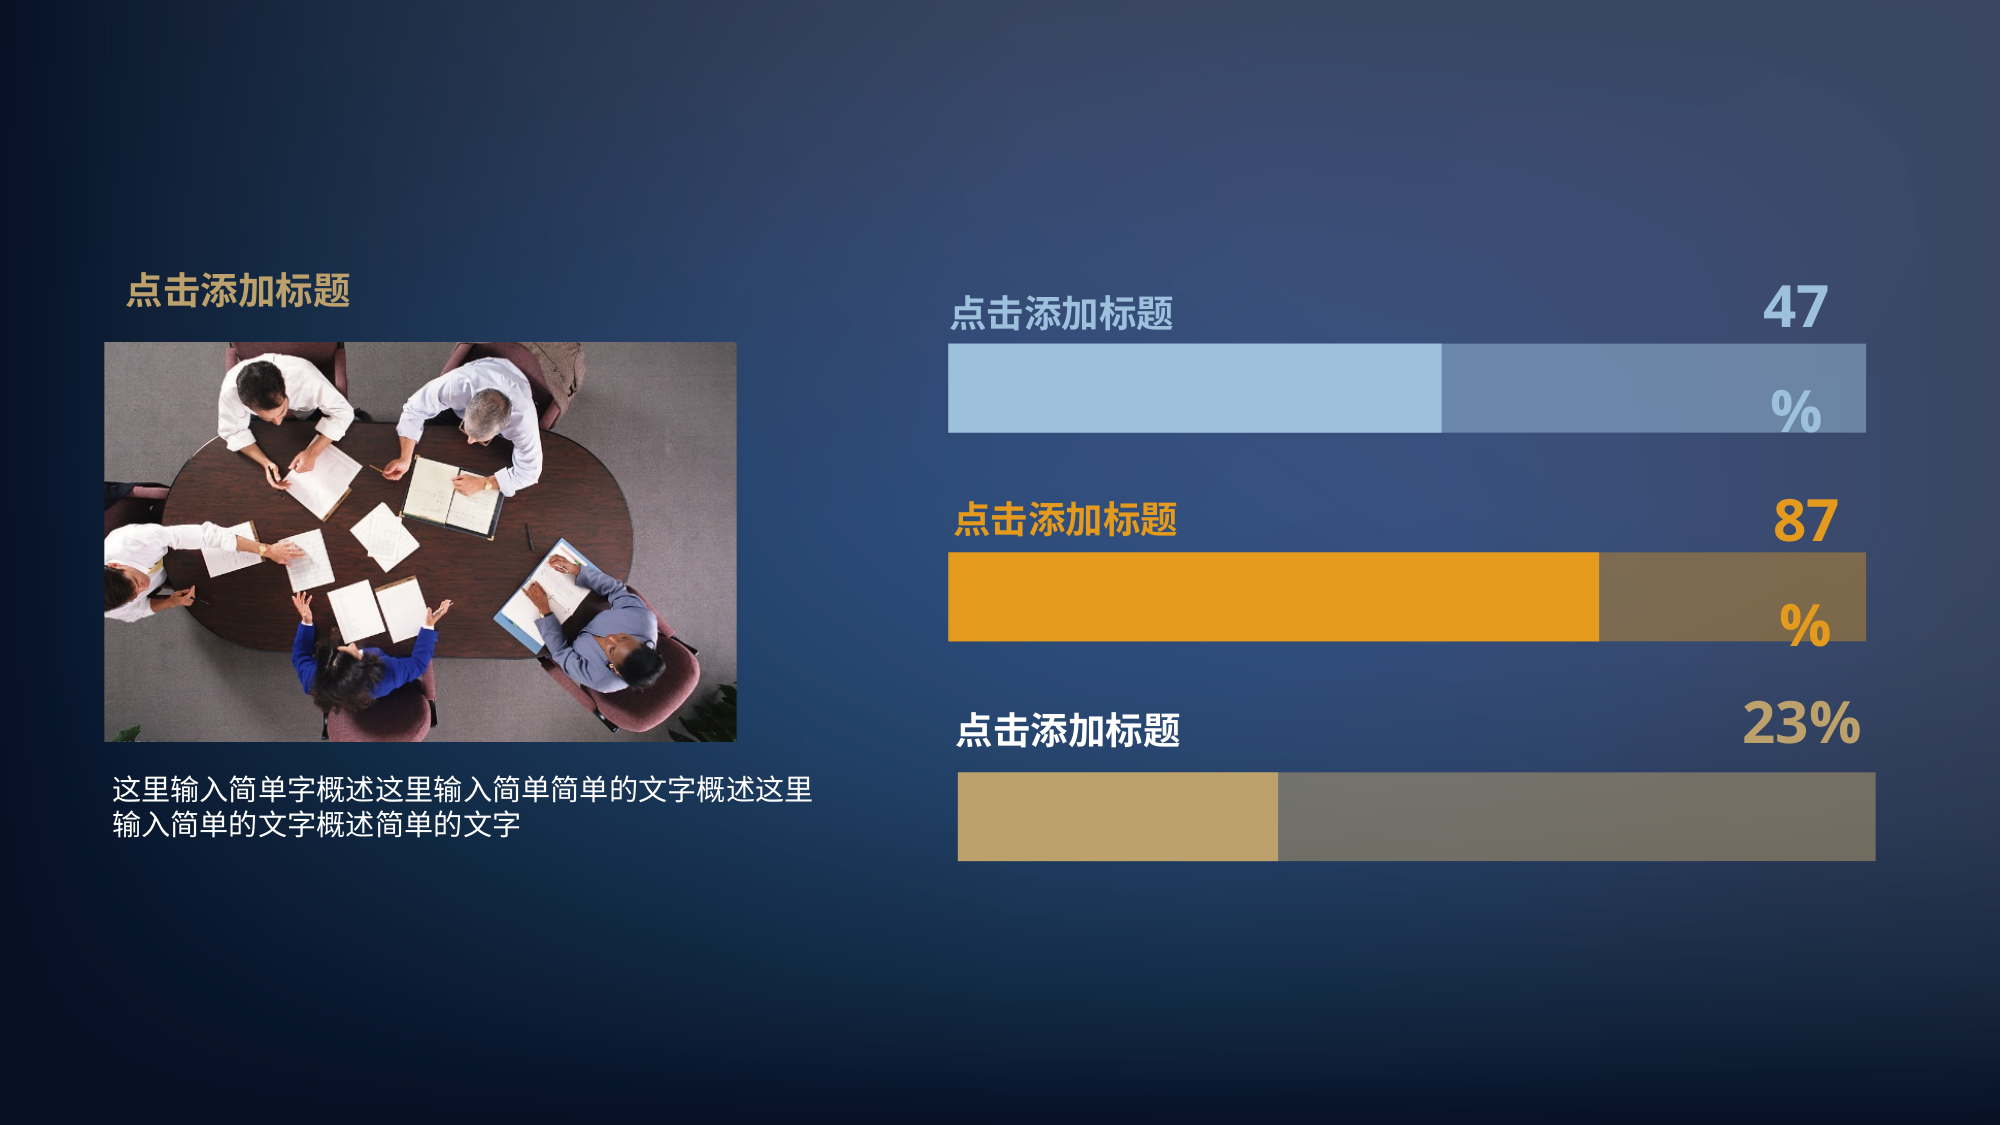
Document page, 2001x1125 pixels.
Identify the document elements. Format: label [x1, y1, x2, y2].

picture [0, 0, 2000, 1125]
text_box [948, 343, 1867, 433]
text_box [957, 772, 1876, 862]
text_box [948, 552, 1867, 642]
